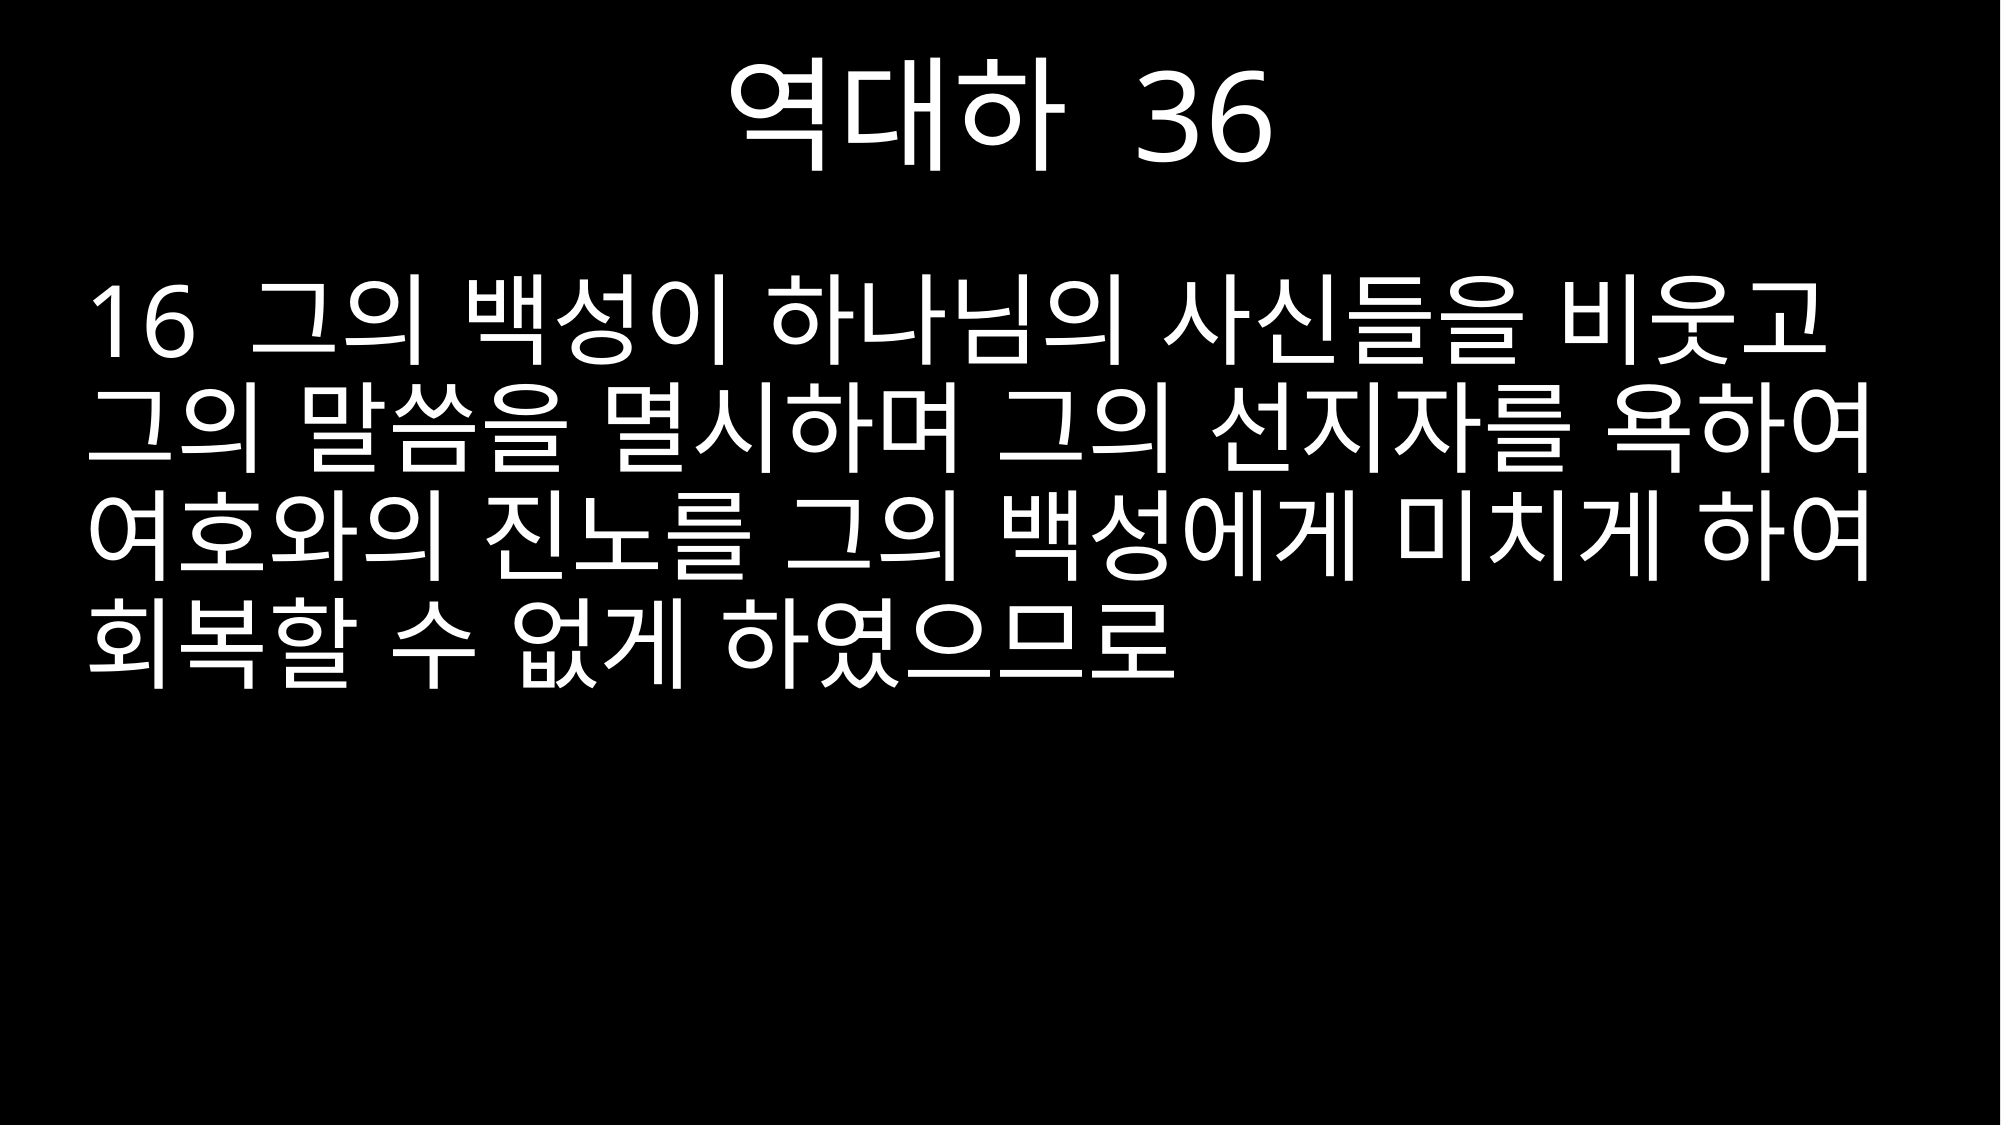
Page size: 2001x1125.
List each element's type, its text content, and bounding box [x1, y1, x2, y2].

footer 역대하 36 [0, 32, 2000, 192]
picture [0, 0, 2001, 1125]
list 16 그의 백성이 하나님의 사신들을 비웃고 그의 말씀을 멸시하며 그의 선지자를 욕하여 여호와의 진노를 그의 백성에게 미치게 하여 회복할 수 없게 하였으므로 [69, 263, 1953, 423]
